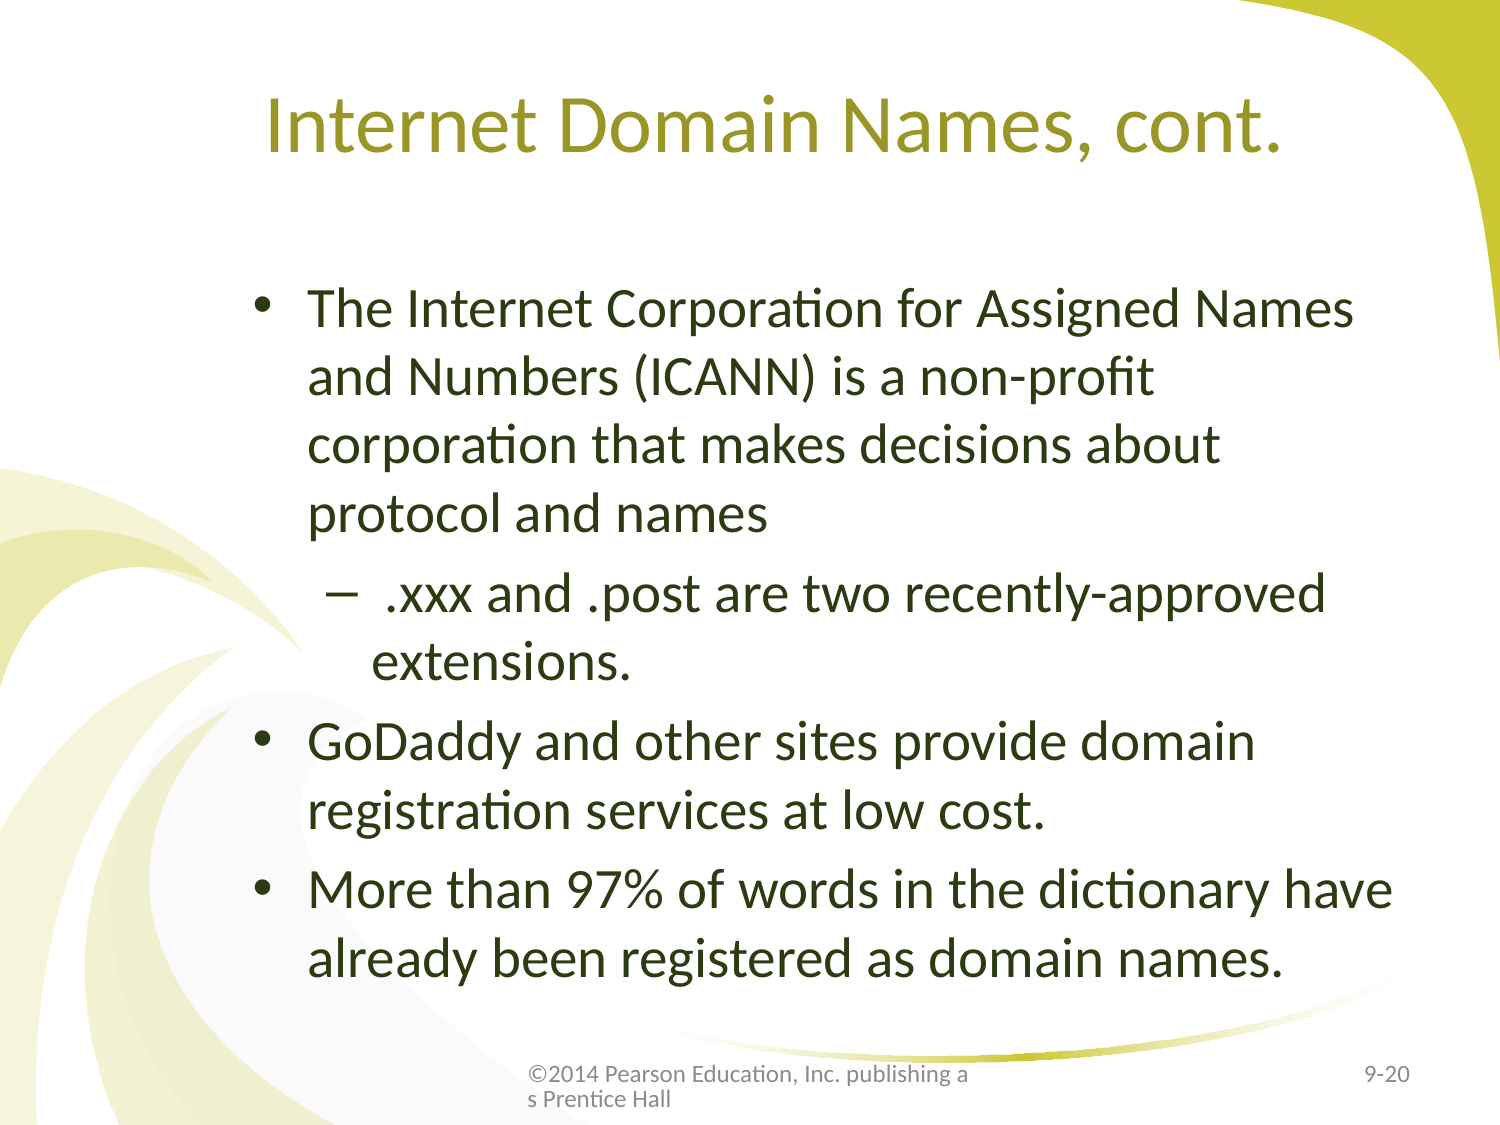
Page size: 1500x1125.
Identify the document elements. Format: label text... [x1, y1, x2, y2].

slide_number 9-20 [1074, 1042, 1425, 1103]
footer ©2014 Pearson Education, Inc. publishing as Prentice Hall [512, 1042, 988, 1103]
title Internet Domain Names, cont. [249, 37, 1438, 200]
list The Internet Corporation for Assigned Names and Numbers (ICANN) is a non-profit corporation that makes decisions about protocol and names .xxx and .post are two recently-approved extensions. GoDaddy and other sites provide domain registration services at low cost. More than 97% of words in the dictionary have already been registered as domain names. [237, 262, 1438, 1000]
